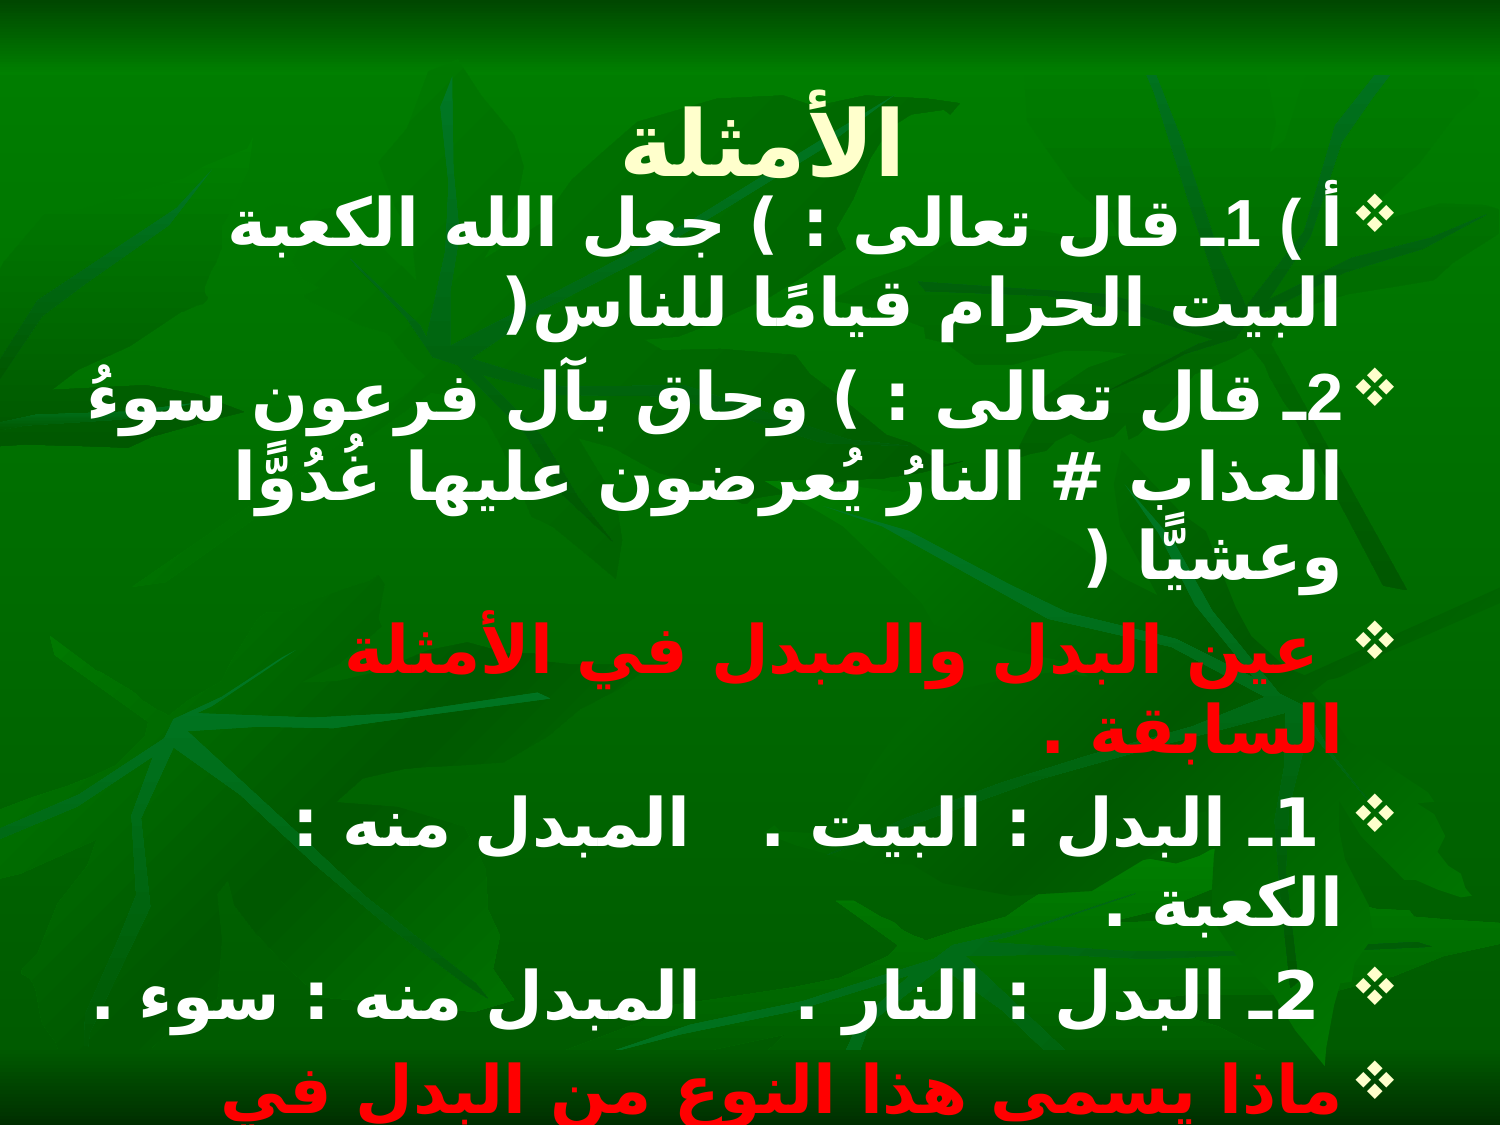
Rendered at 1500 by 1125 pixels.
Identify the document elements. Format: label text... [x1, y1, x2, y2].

title الأمثلة [74, 45, 1426, 234]
list أ ) 1ـ قال تعالى : ) جعل الله الكعبة البيت الحرام قيامًا للناس( 2ـ قال تعالى : ) وحاق بآل فرعون سوءُ العذاب # النارُ يُعرضون عليها غُدُوًّا وعشيًّا ( عين البدل والمبدل في الأمثلة السابقة . 1ـ البدل : البيت . المبدل منه : الكعبة . 2ـ البدل : النار . المبدل منه : سوء . ماذا يسمى هذا النوع من البدل في الأمثلة السابقة ؟ البدل المطابق أو ( بدل الكل من الكل ) : وهو ما كان فيه البدل عين المبدل منه . [64, 172, 1416, 1088]
